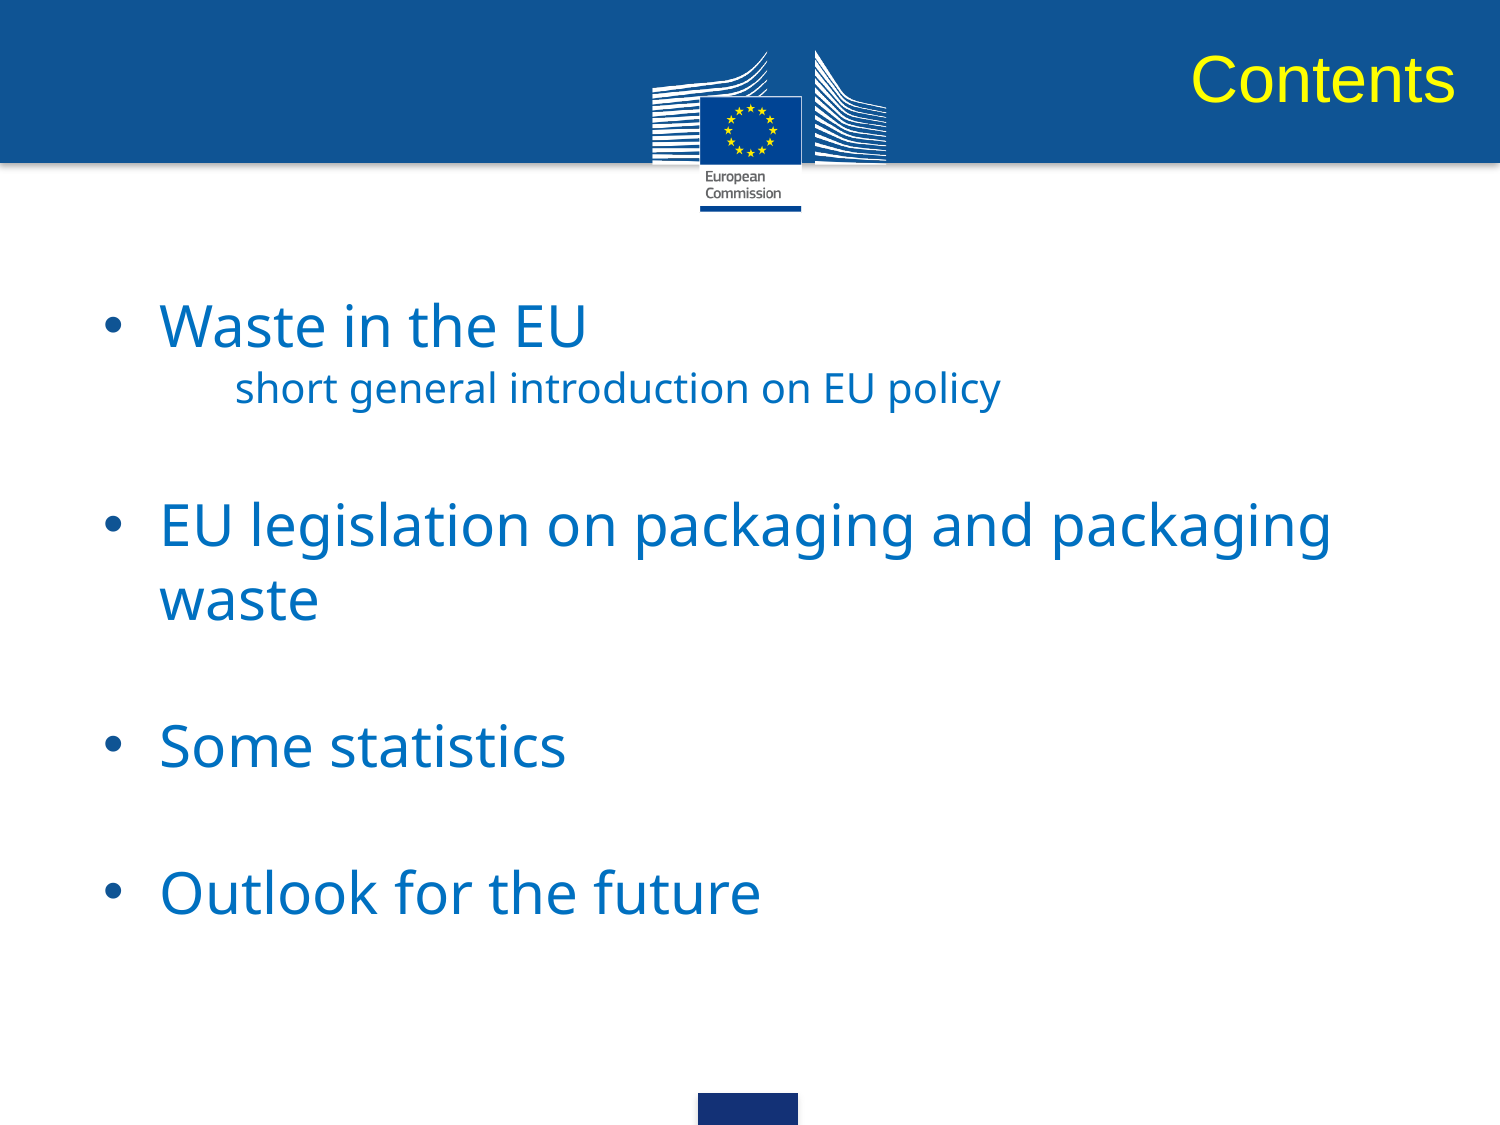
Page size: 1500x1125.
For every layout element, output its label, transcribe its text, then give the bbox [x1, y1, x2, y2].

title Contents [1175, 42, 1500, 110]
list Waste in the EU short general introduction on EU policy EU legislation on packaging and packaging waste Some statistics Outlook for the future [88, 208, 1439, 1024]
